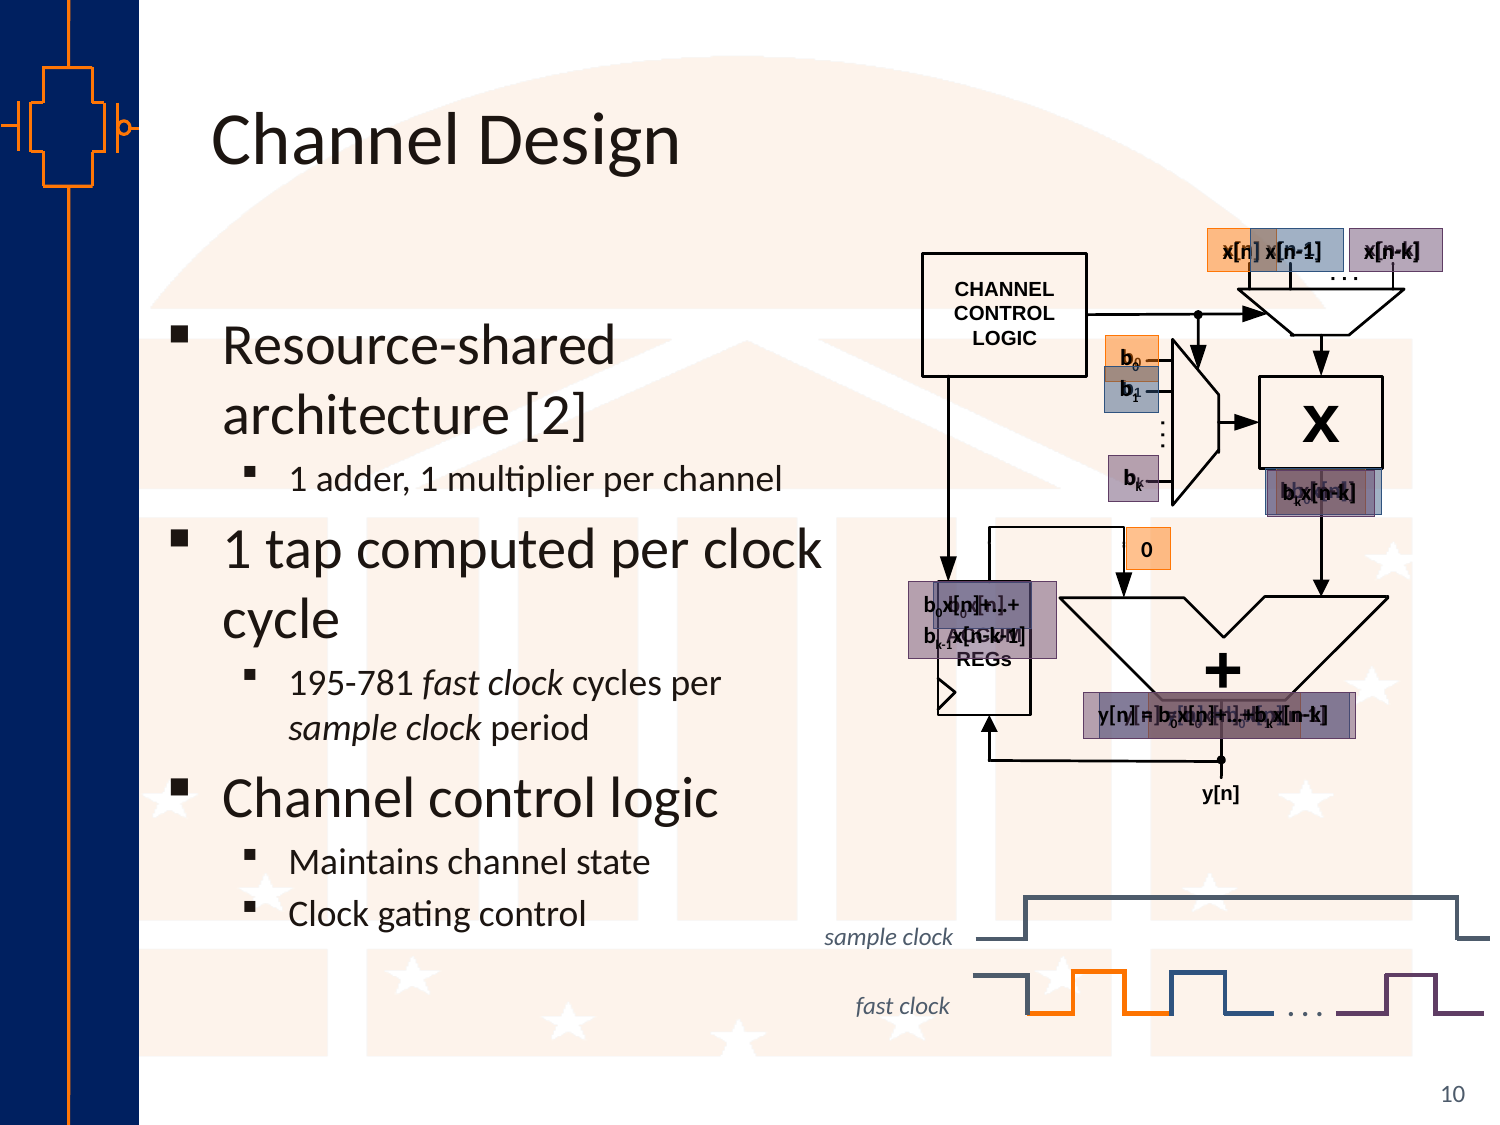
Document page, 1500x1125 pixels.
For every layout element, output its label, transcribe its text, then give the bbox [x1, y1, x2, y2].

slide_number 10 [1425, 1062, 1488, 1123]
picture [918, 232, 1424, 809]
text_box sample clock [809, 912, 969, 958]
text_box fast clock [841, 982, 966, 1027]
list Resource-shared architecture [2] 1 adder, 1 multiplier per channel 1 tap computed per clock cycle 195-781 fast clock cycles per sample clock period Channel control logic Maintains channel state Clock gating control [151, 217, 843, 1050]
text_box . . . [1272, 979, 1339, 1030]
text_box x[n-k] [1349, 228, 1443, 272]
title Channel Design [196, 0, 1385, 188]
